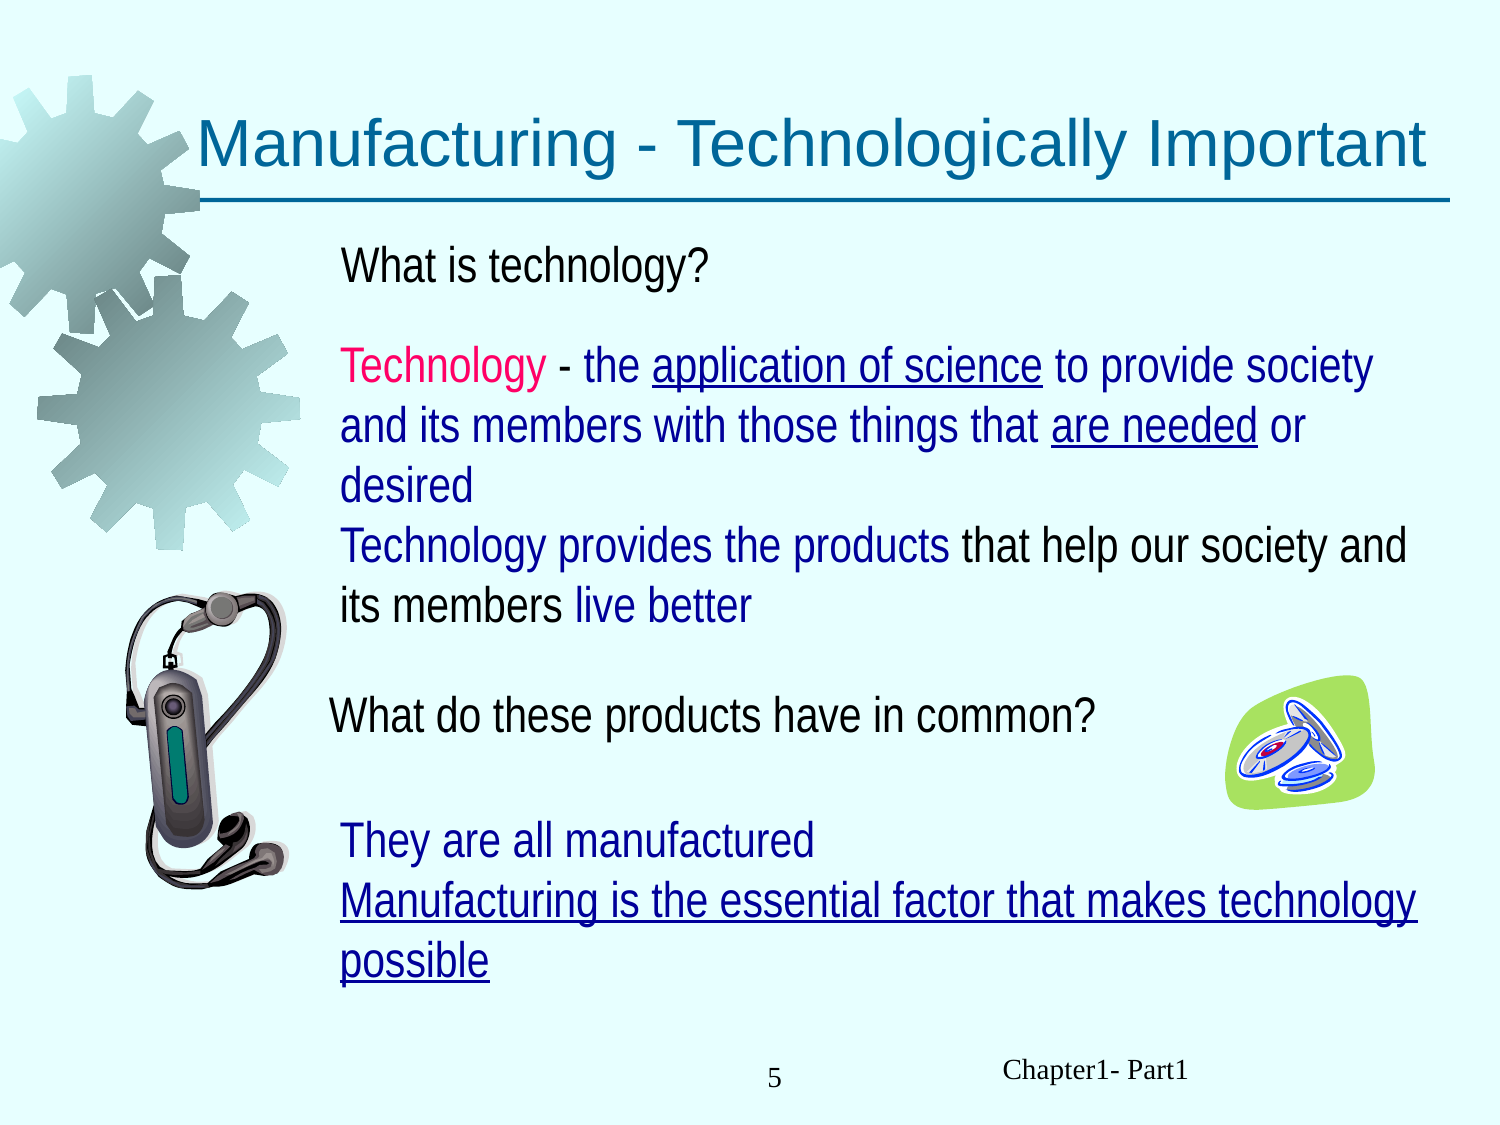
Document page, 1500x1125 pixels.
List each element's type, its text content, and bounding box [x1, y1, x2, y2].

title Manufacturing - Technologically Important [173, 35, 1452, 190]
picture [124, 587, 296, 891]
text_box They are all manufactured Manufacturing is the essential factor that makes technology possible [324, 799, 1438, 995]
text_box Technology - the application of science to provide society and its members with those things that are needed or desired Technology provides the products that help our society and its members live better [324, 324, 1425, 640]
text_box What is technology? [326, 224, 725, 300]
picture [1224, 674, 1376, 811]
footer Chapter1- Part1 [987, 1042, 1463, 1122]
slide_number 5 [599, 1050, 951, 1125]
text_box What do these products have in common? [314, 674, 1113, 750]
